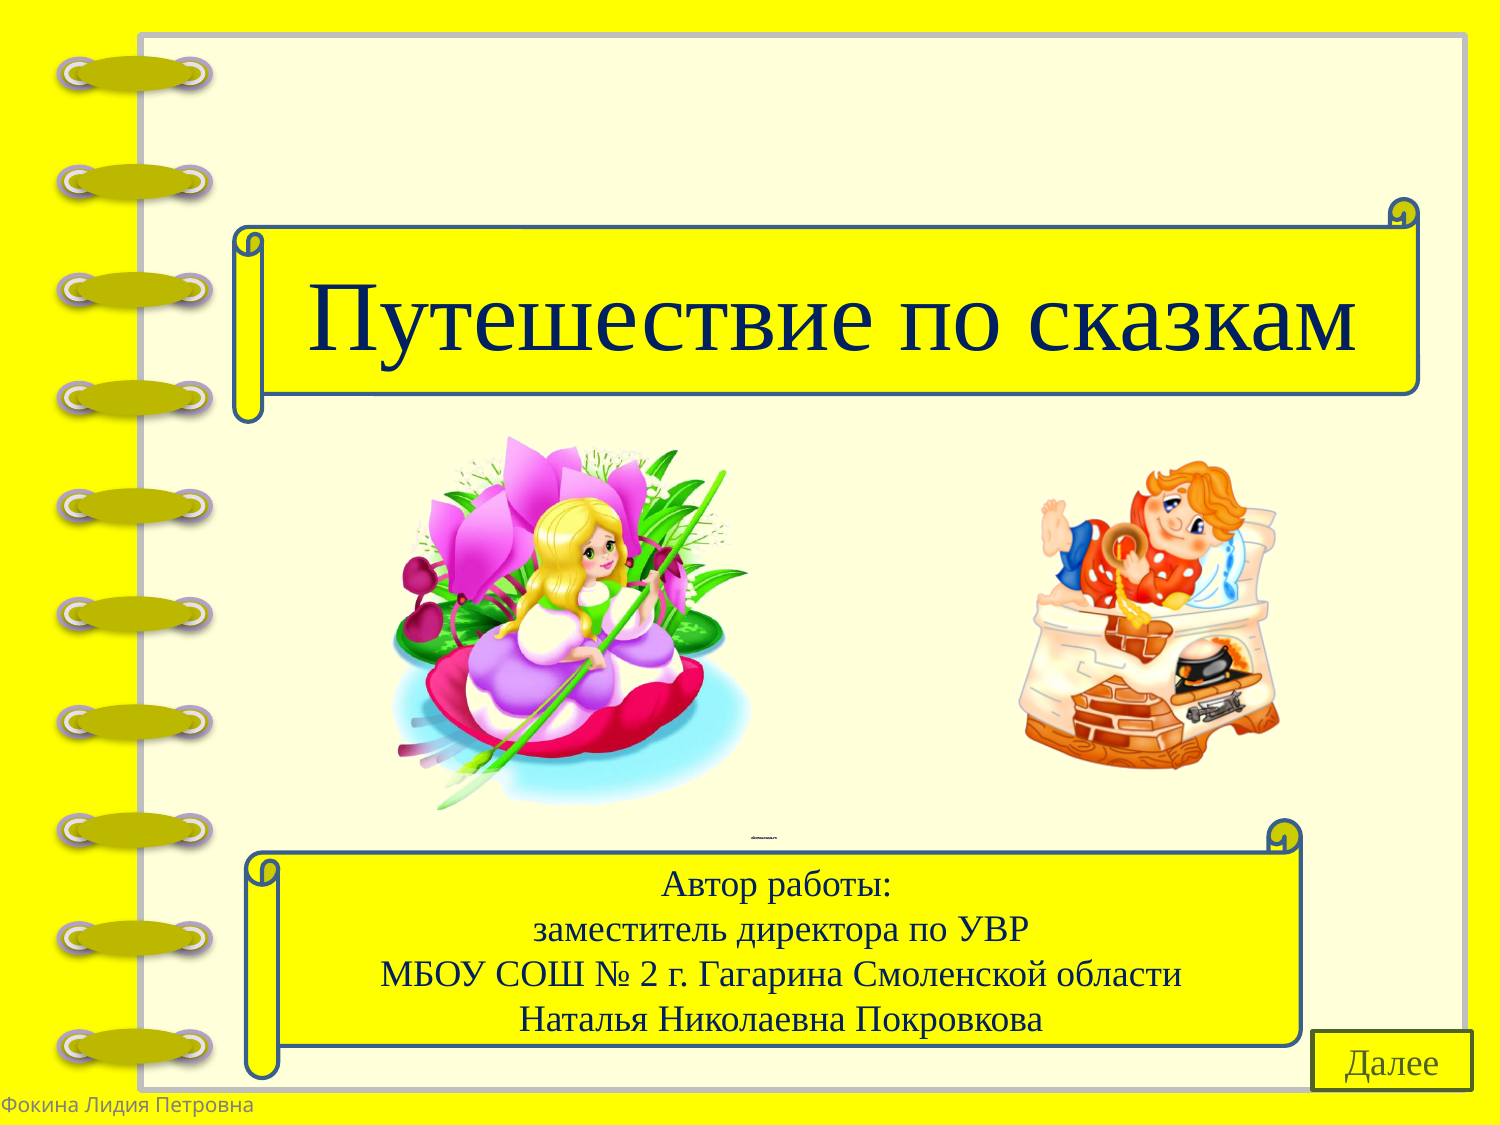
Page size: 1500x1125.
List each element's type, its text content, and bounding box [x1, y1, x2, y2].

text_box Путешествие по сказкам [232, 196, 1421, 424]
text_box Далее [1310, 1029, 1474, 1092]
picture [960, 409, 1325, 781]
text_box Автор работы: заместитель директора по УВР МБОУ СОШ № 2 г. Гагарина Смоленской области Наталья Николаевна Покровкова [243, 818, 1303, 1081]
picture [363, 410, 778, 840]
